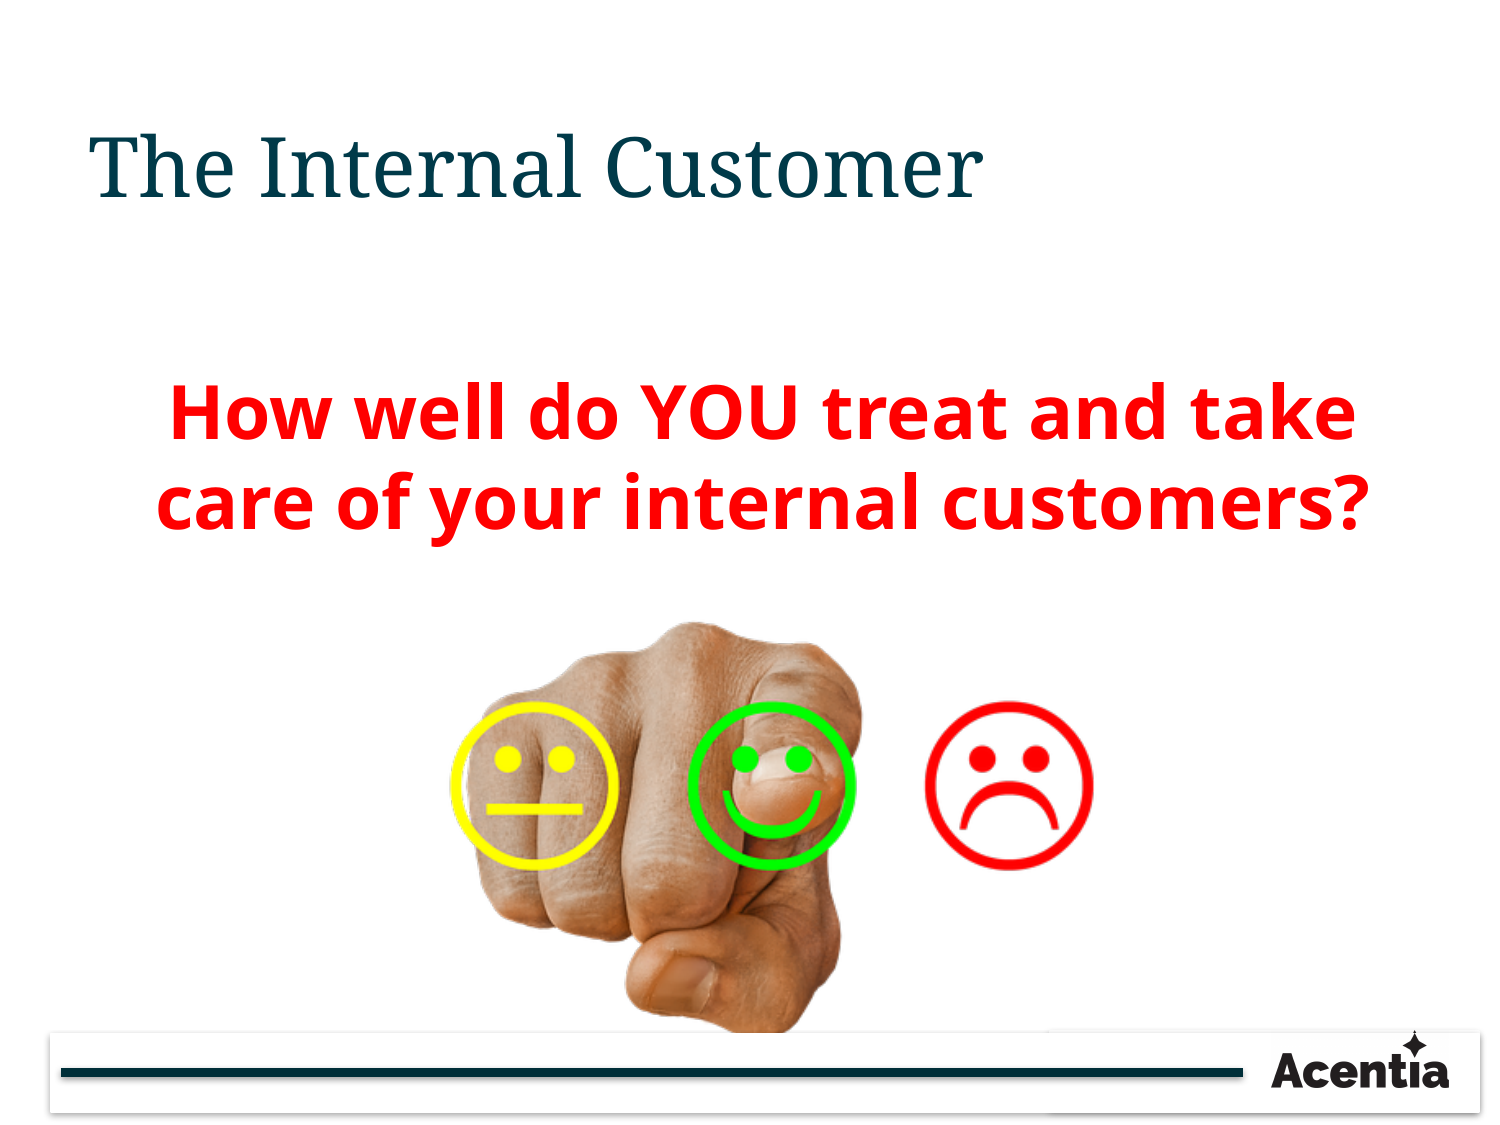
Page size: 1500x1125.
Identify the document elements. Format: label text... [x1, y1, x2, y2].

title The Internal Customer [73, 70, 1453, 258]
picture [294, 543, 1097, 1033]
list How well do YOU treat and take care of your internal customers? [73, 356, 1453, 1030]
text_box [50, 1033, 1480, 1113]
